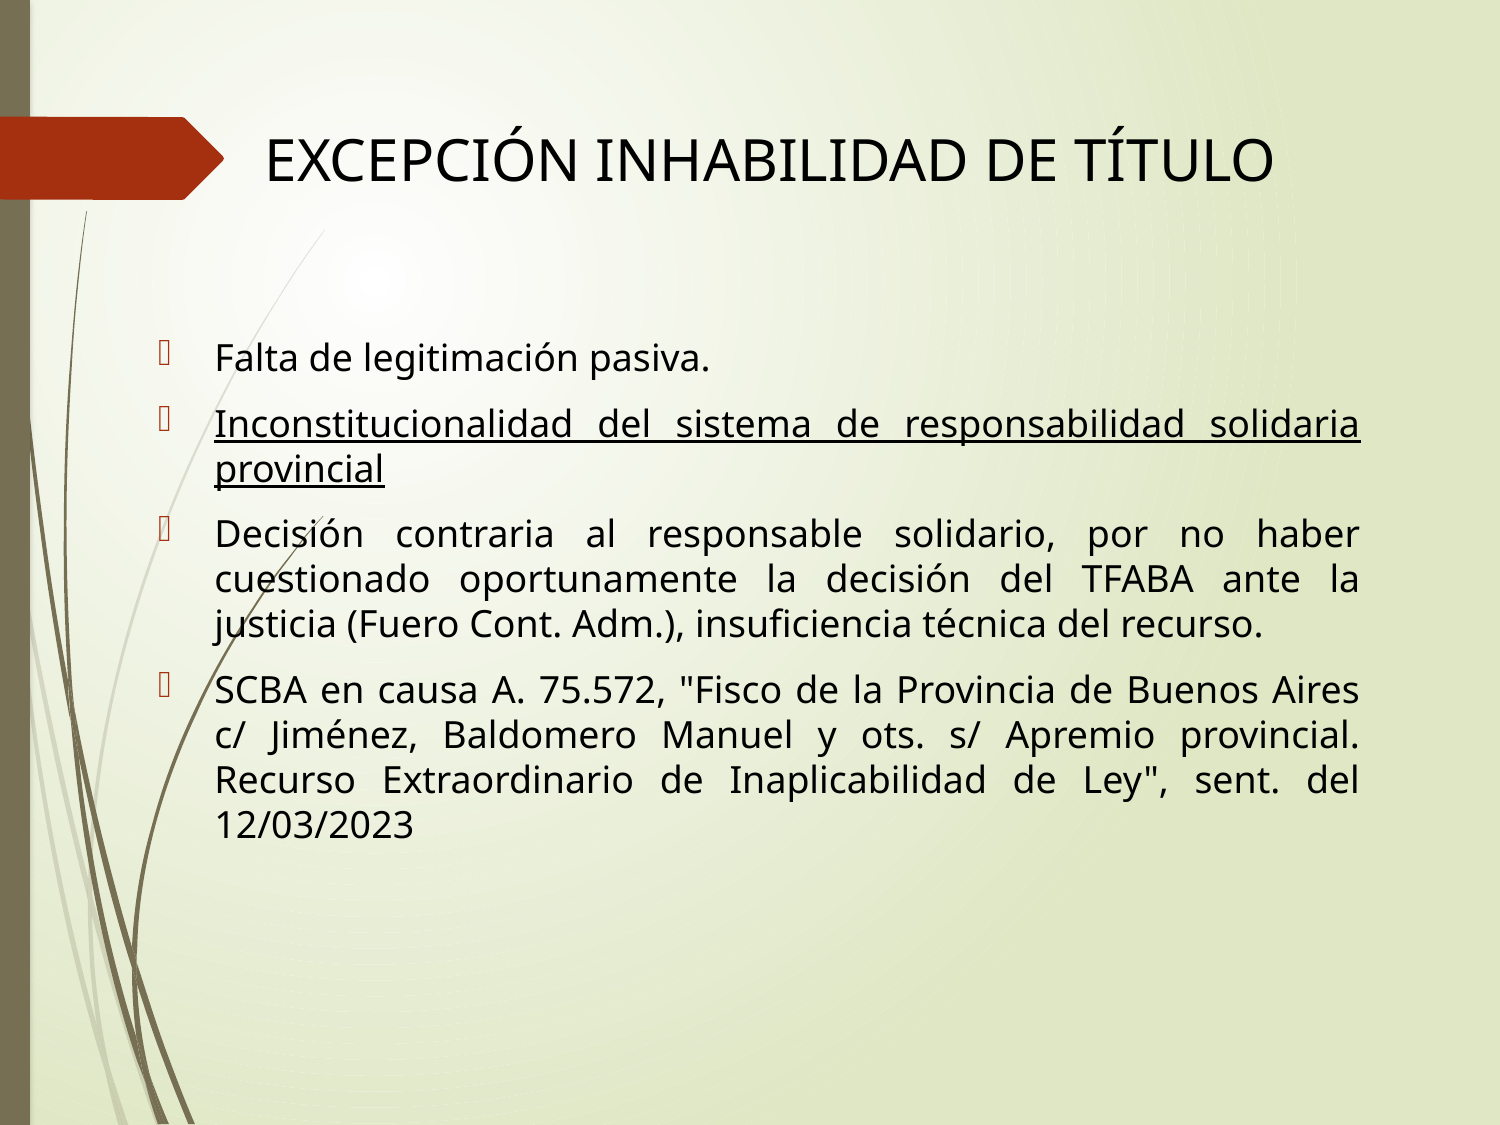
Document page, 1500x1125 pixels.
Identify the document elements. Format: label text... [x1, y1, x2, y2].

title Excepción Inhabilidad de título [230, 116, 1312, 326]
list Falta de legitimación pasiva. Inconstitucionalidad del sistema de responsabilidad solidaria provincial Decisión contraria al responsable solidario, por no haber cuestionado oportunamente la decisión del TFABA ante la justicia (Fuero Cont. Adm.), insuficiencia técnica del recurso. SCBA en causa A. 75.572, "Fisco de la Provincia de Buenos Aires c/ Jiménez, Baldomero Manuel y ots. s/ Apremio provincial. Recurso Extraordinario de Inaplicabilidad de Ley", sent. del 12/03/2023 [143, 326, 1376, 1012]
